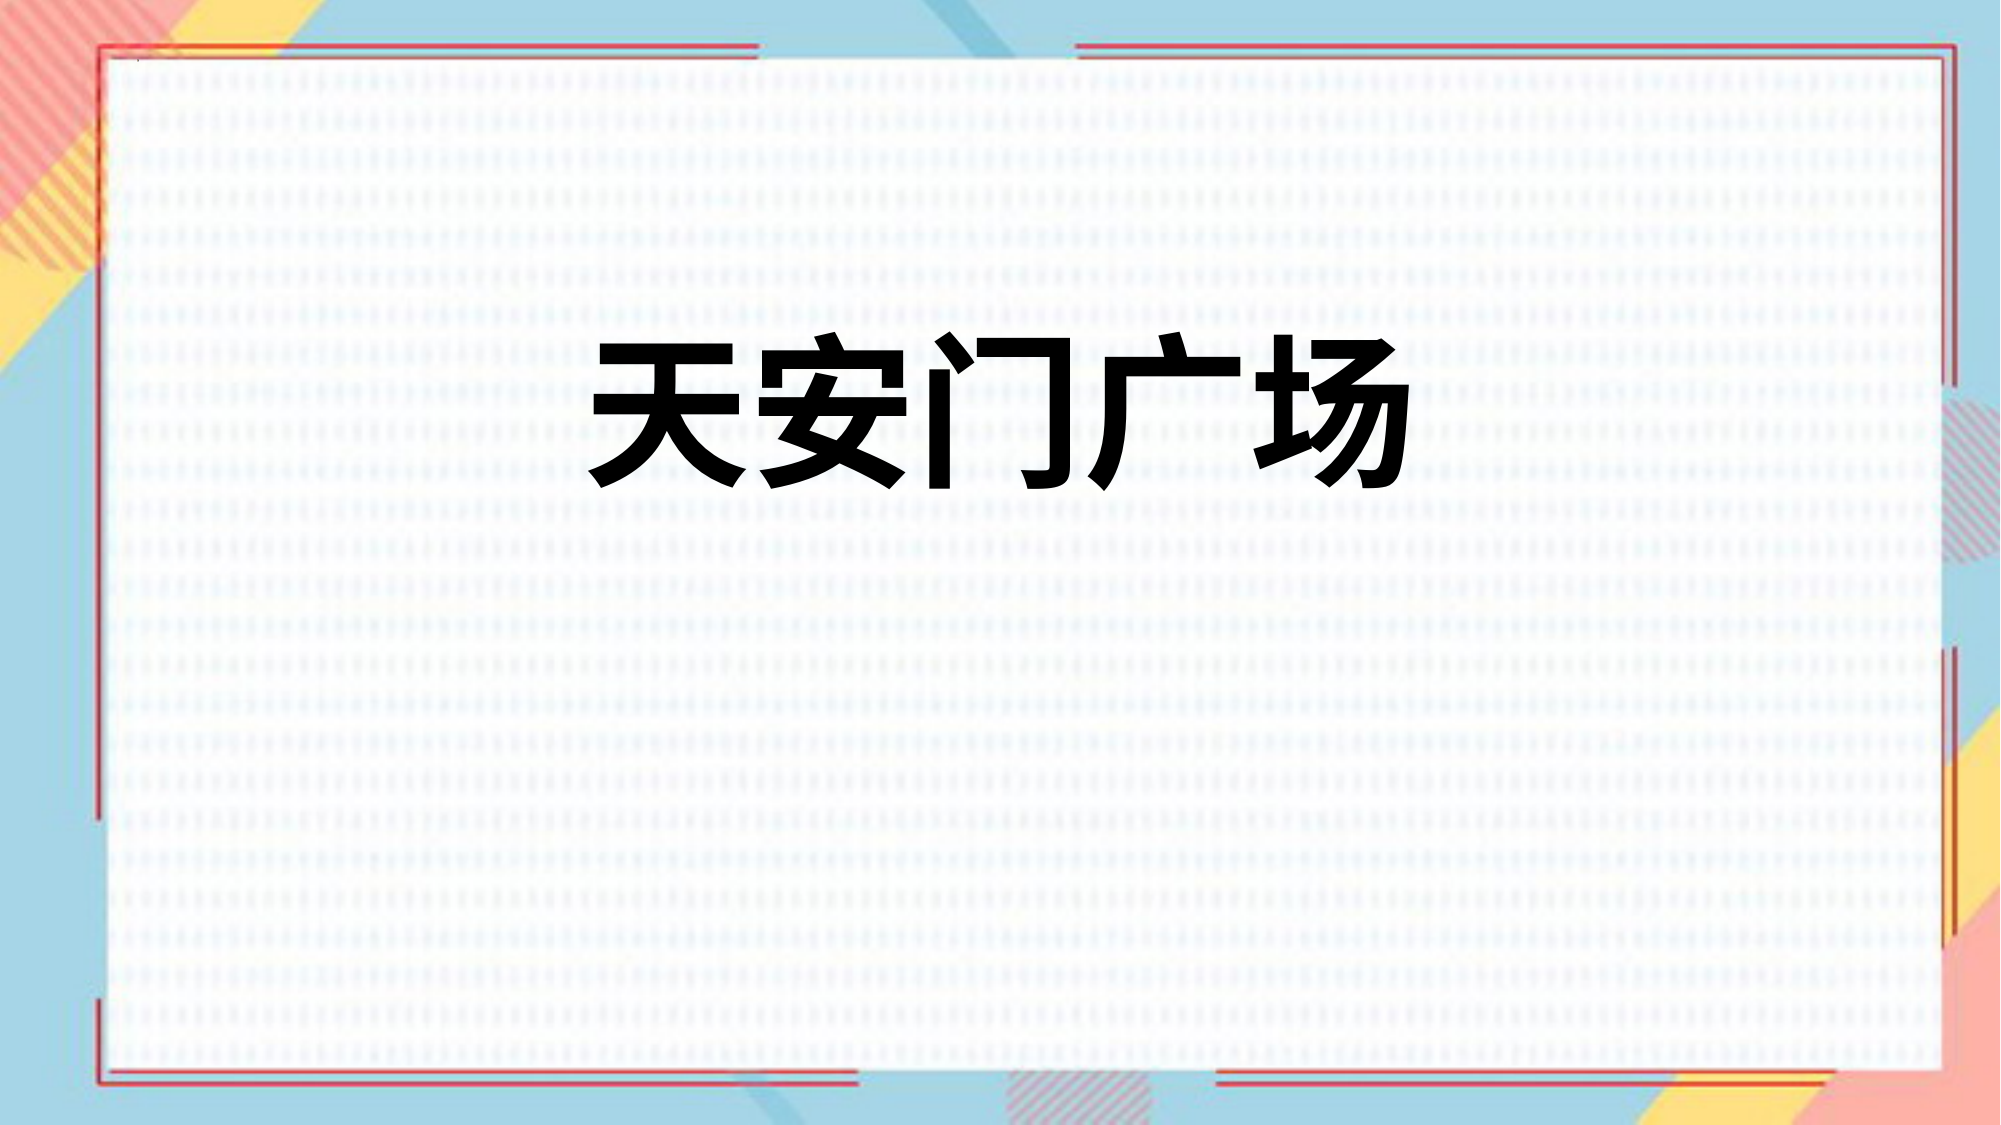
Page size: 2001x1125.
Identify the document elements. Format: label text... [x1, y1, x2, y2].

picture [0, 0, 2001, 1125]
text_box 天安门广场 [0, 300, 2000, 516]
